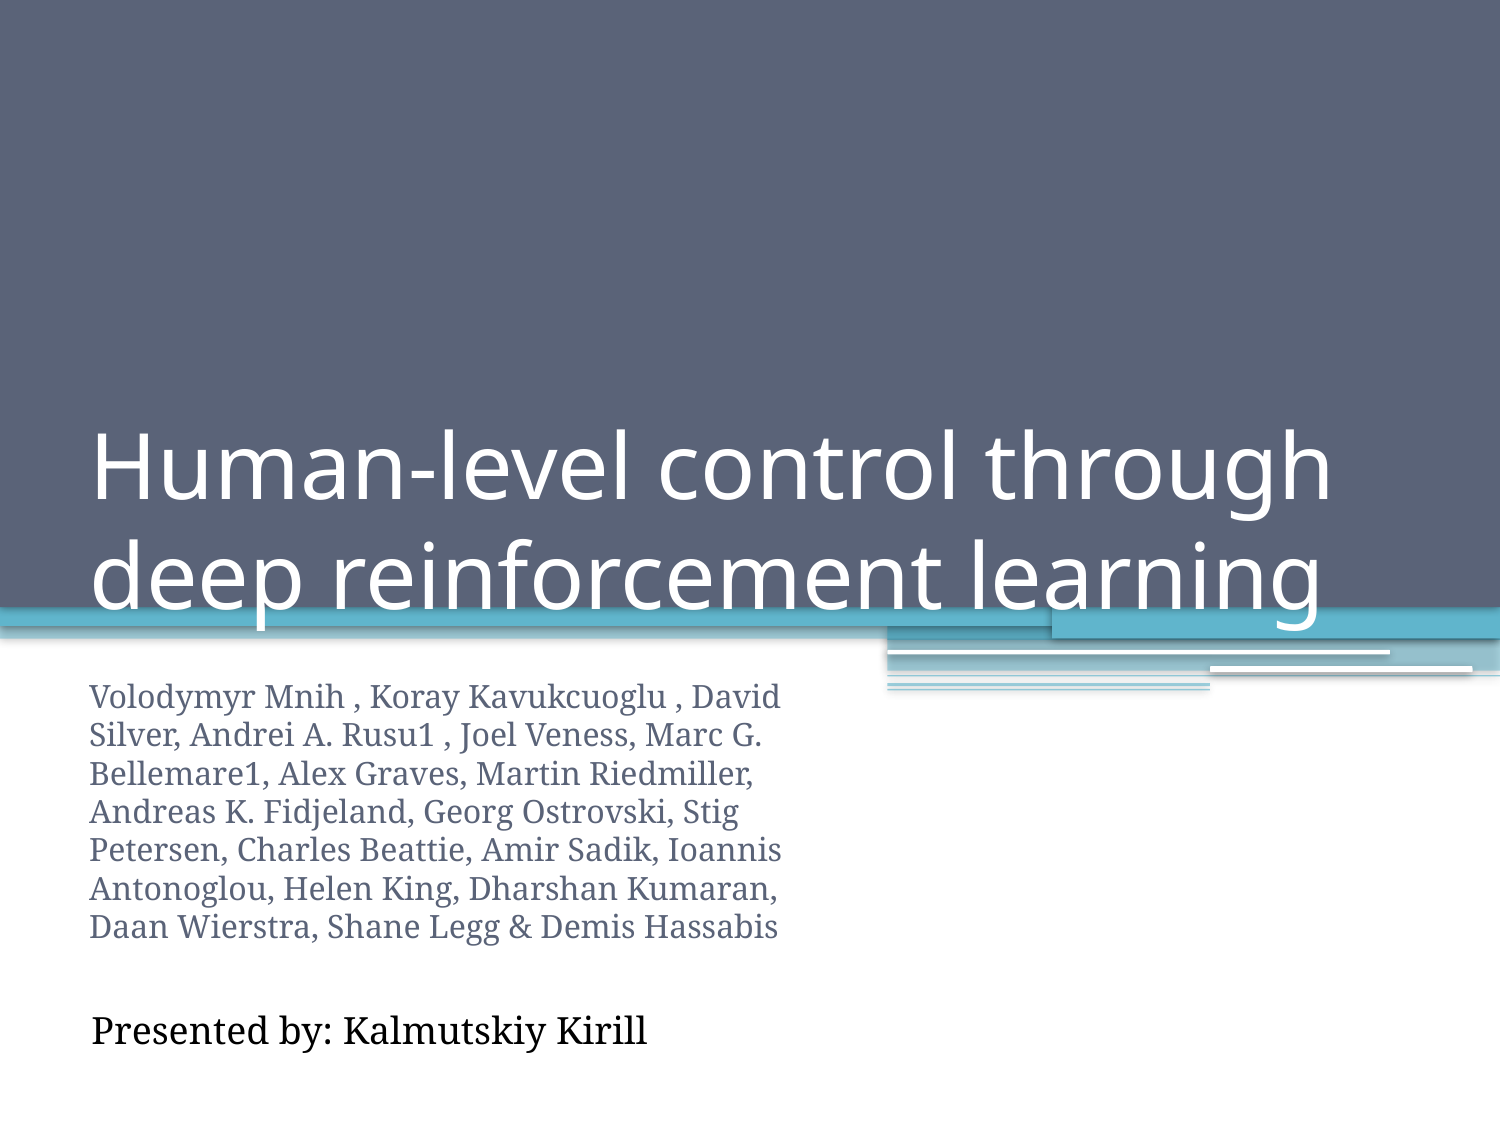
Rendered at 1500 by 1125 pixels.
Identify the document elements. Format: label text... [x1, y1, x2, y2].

text_box Presented by: Kalmutskiy Kirill [76, 999, 892, 1060]
title Human-level control through deep reinforcement learning [75, 394, 1463, 636]
subtitle Volodymyr Mnih , Koray Kavukcuoglu , David Silver, Andrei A. Rusu1 , Joel Veness, Marc G. Bellemare1, Alex Graves, Martin Riedmiller, Andreas K. Fidjeland, Georg Ostrovski, Stig Petersen, Charles Beattie, Amir Sadik, Ioannis Antonoglou, Helen King, Dharshan Kumaran, Daan Wierstra, Shane Legg & Demis Hassabis [64, 668, 878, 957]
